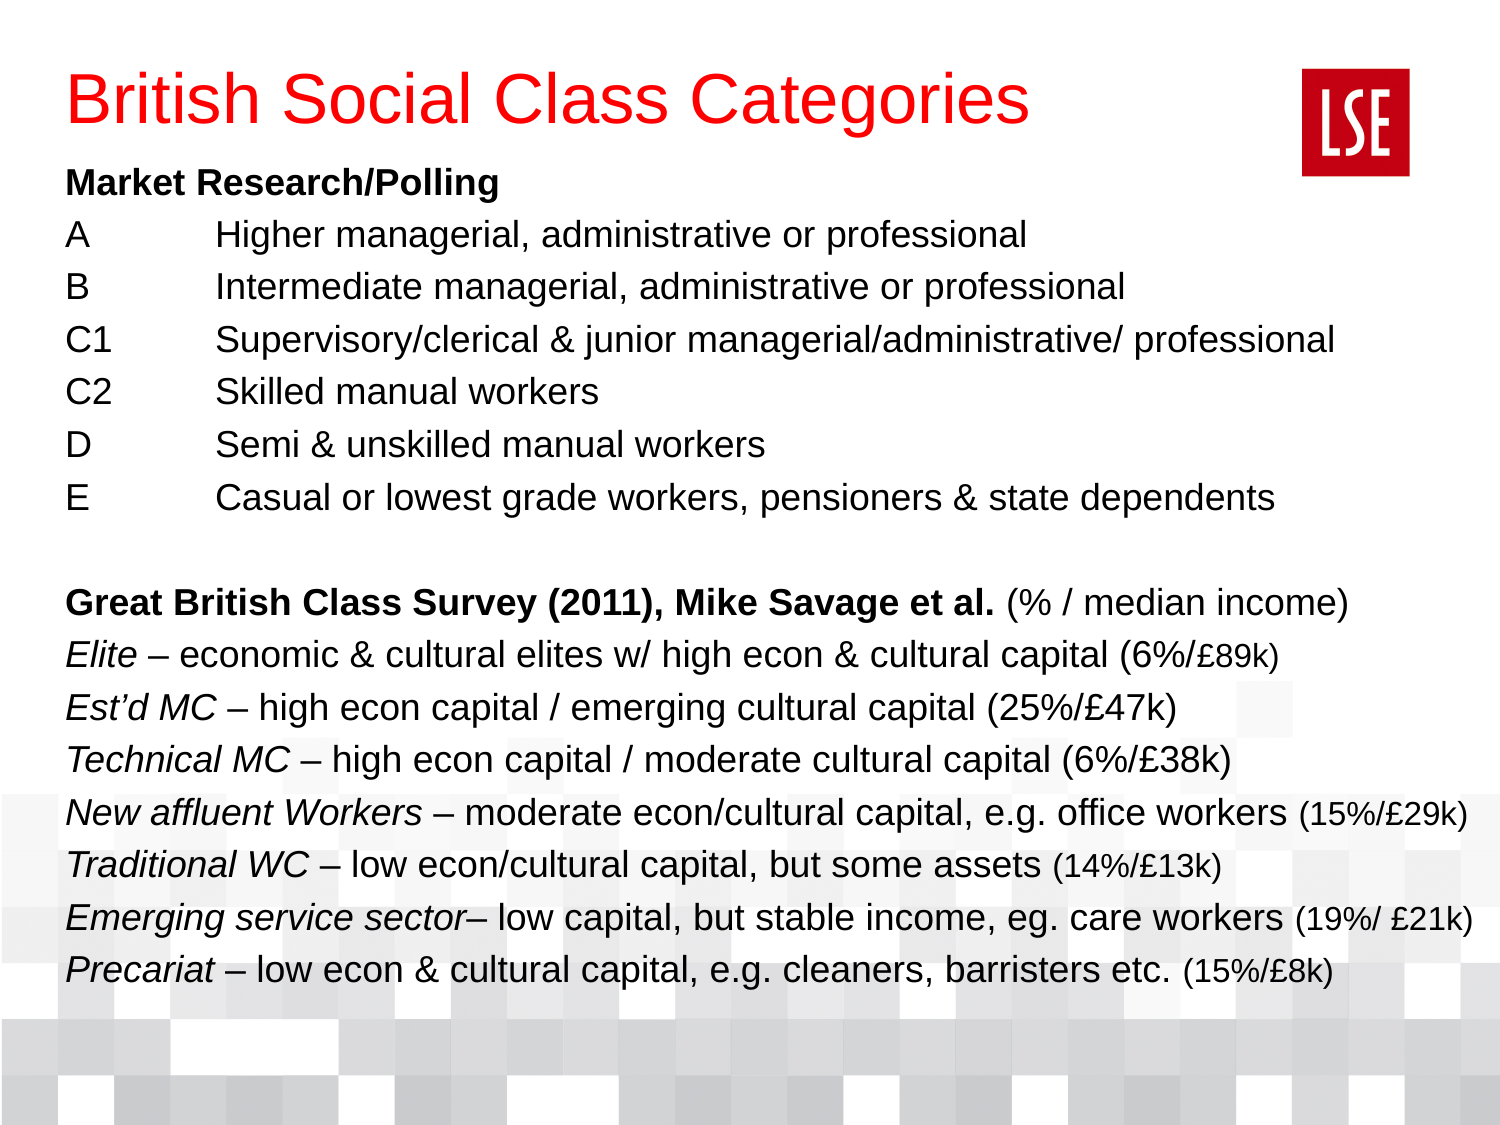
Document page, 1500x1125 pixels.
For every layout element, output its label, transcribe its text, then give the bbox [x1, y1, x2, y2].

title British Social Class Categories [50, 45, 1305, 149]
picture [0, 0, 1500, 1125]
list Market Research/Polling A Higher managerial, administrative or professional B Intermediate managerial, administrative or professional C1 Supervisory/clerical & junior managerial/administrative/ professional C2 Skilled manual workers D Semi & unskilled manual workers E Casual or lowest grade workers, pensioners & state dependents Great British Class Survey (2011), Mike Savage et al. (% / median income) Elite – economic & cultural elites w/ high econ & cultural capital (6%/£89k) Est’d MC – high econ capital / emerging cultural capital (25%/£47k) Technical MC – high econ capital / moderate cultural capital (6%/£38k) New affluent Workers – moderate econ/cultural capital, e.g. office workers (15%/£29k) Traditional WC – low econ/cultural capital, but some assets (14%/£13k) Emerging service sector– low capital, but stable income, eg. care workers (19%/ £21k) Precariat – low econ & cultural capital, e.g. cleaners, barristers etc. (15%/£8k) [50, 149, 1500, 1100]
